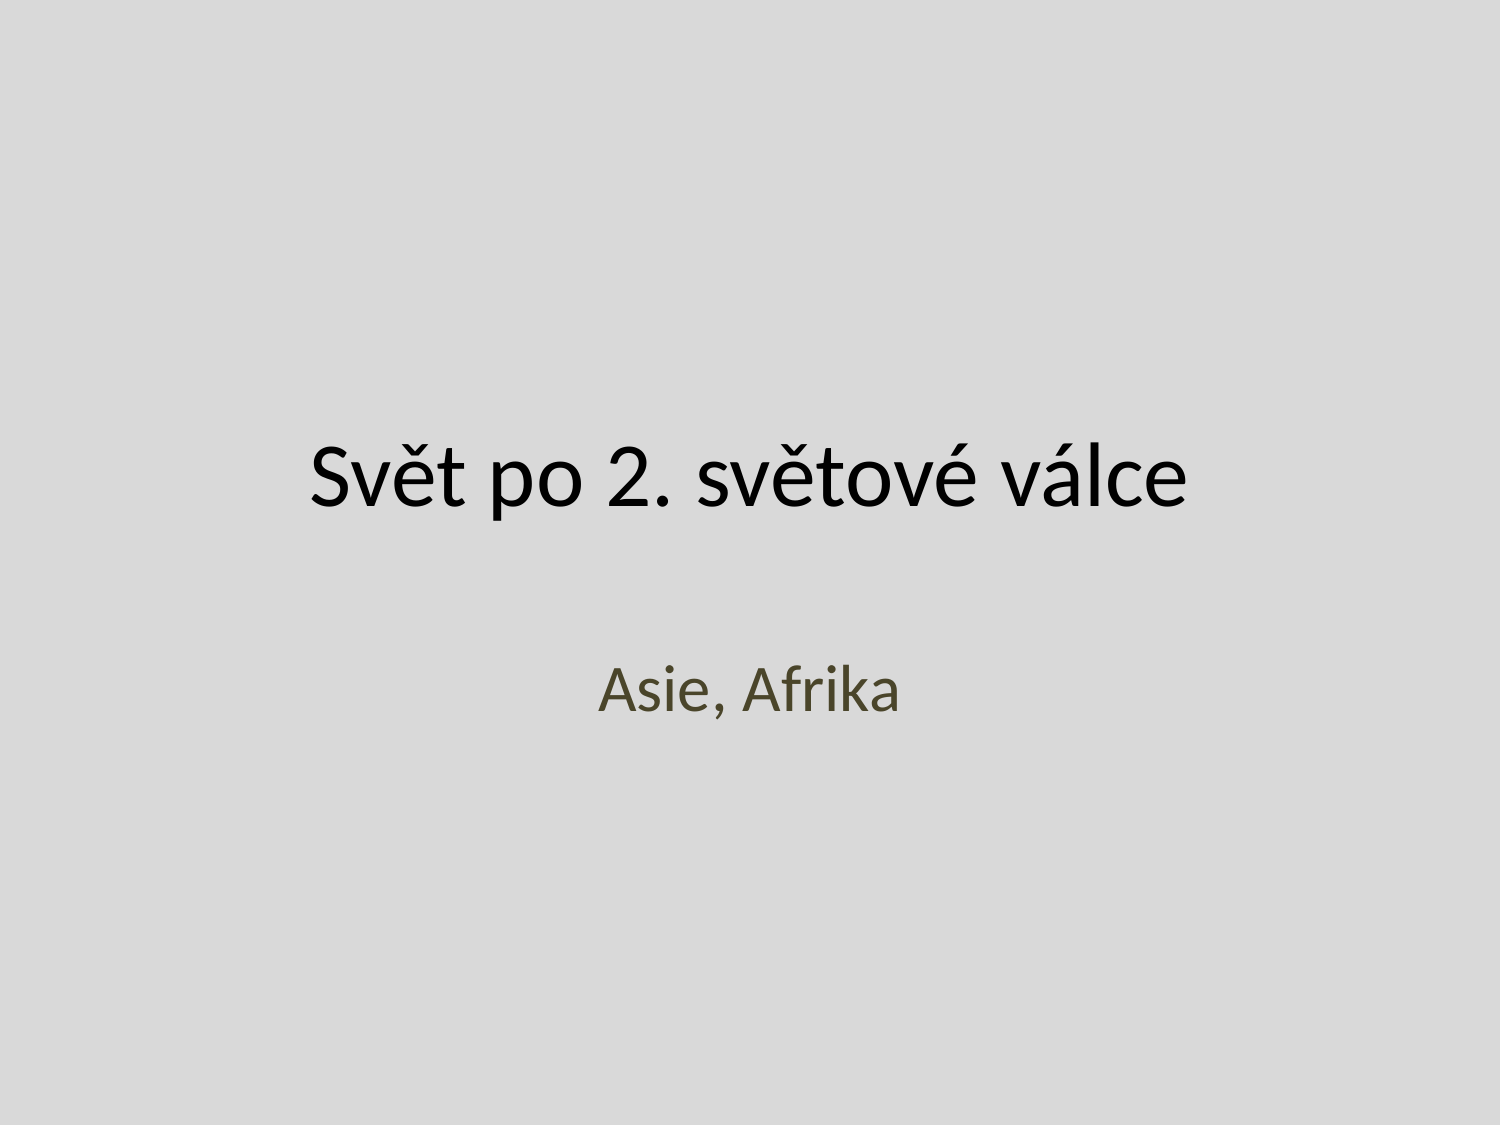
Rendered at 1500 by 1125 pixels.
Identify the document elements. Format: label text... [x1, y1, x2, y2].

title Svět po 2. světové válce [112, 349, 1388, 591]
subtitle Asie, Afrika [225, 637, 1275, 925]
